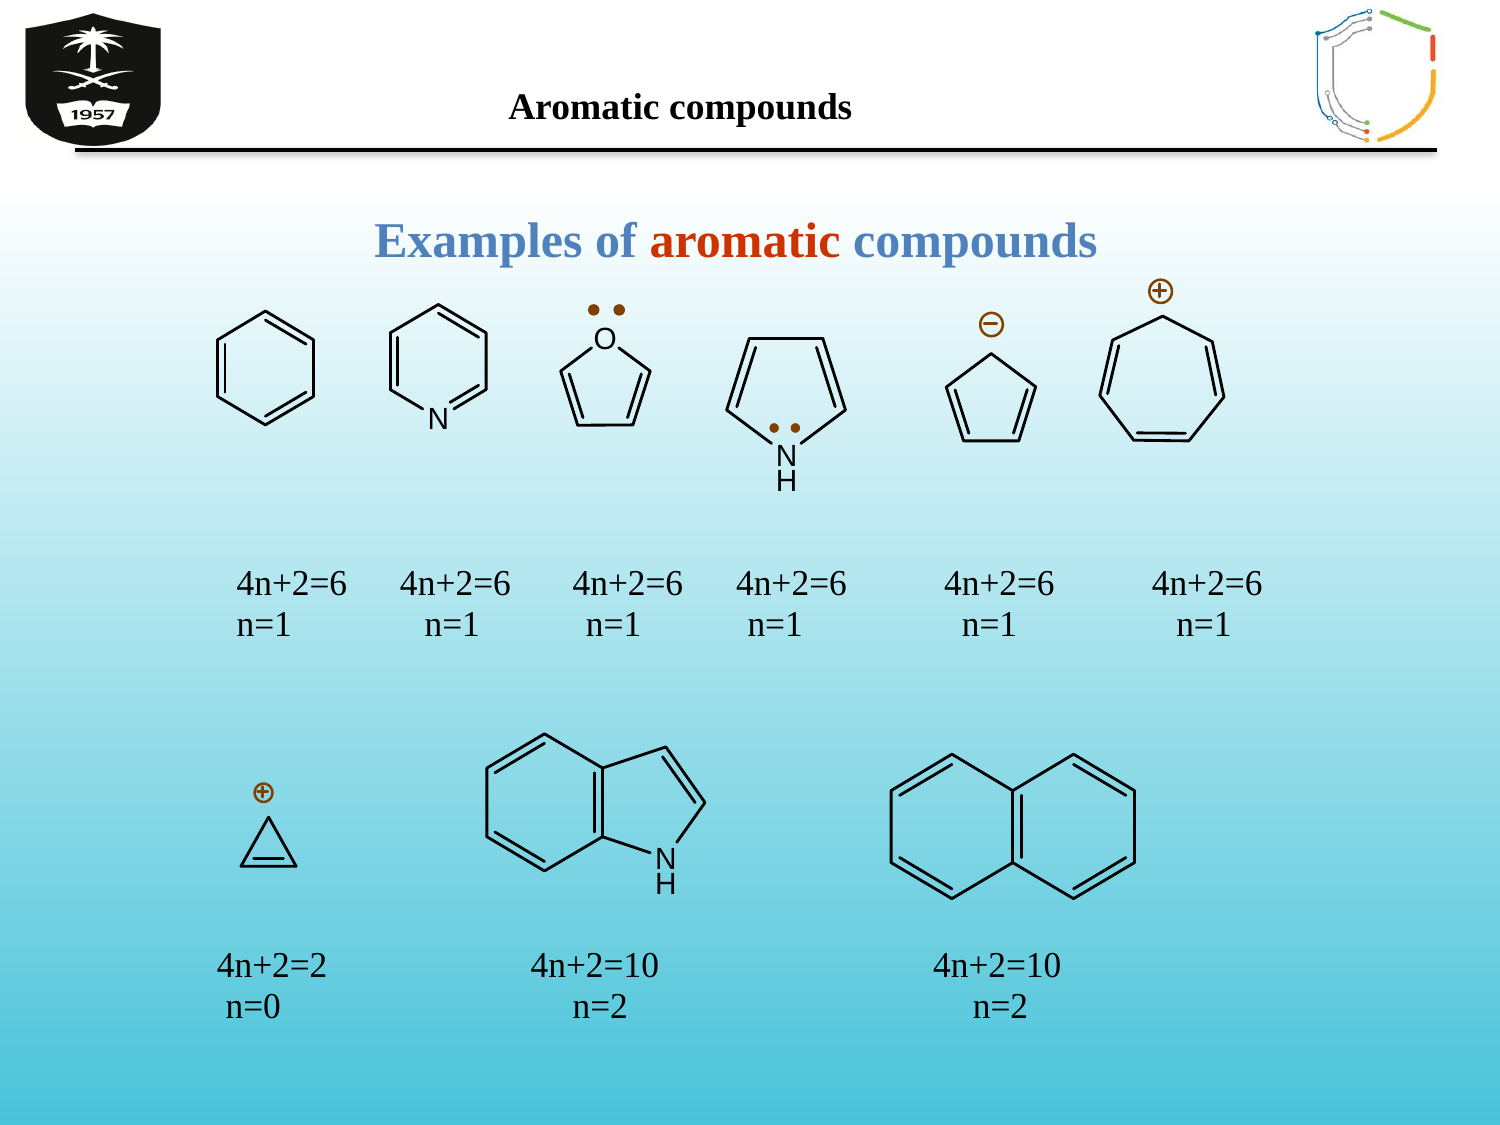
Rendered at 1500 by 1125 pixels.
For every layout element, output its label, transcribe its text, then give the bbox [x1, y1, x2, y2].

text_box Examples of aromatic compounds [359, 199, 1113, 273]
picture [24, 12, 163, 151]
picture [1287, 0, 1463, 165]
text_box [212, 274, 1263, 1027]
text_box Aromatic compounds [493, 74, 868, 135]
